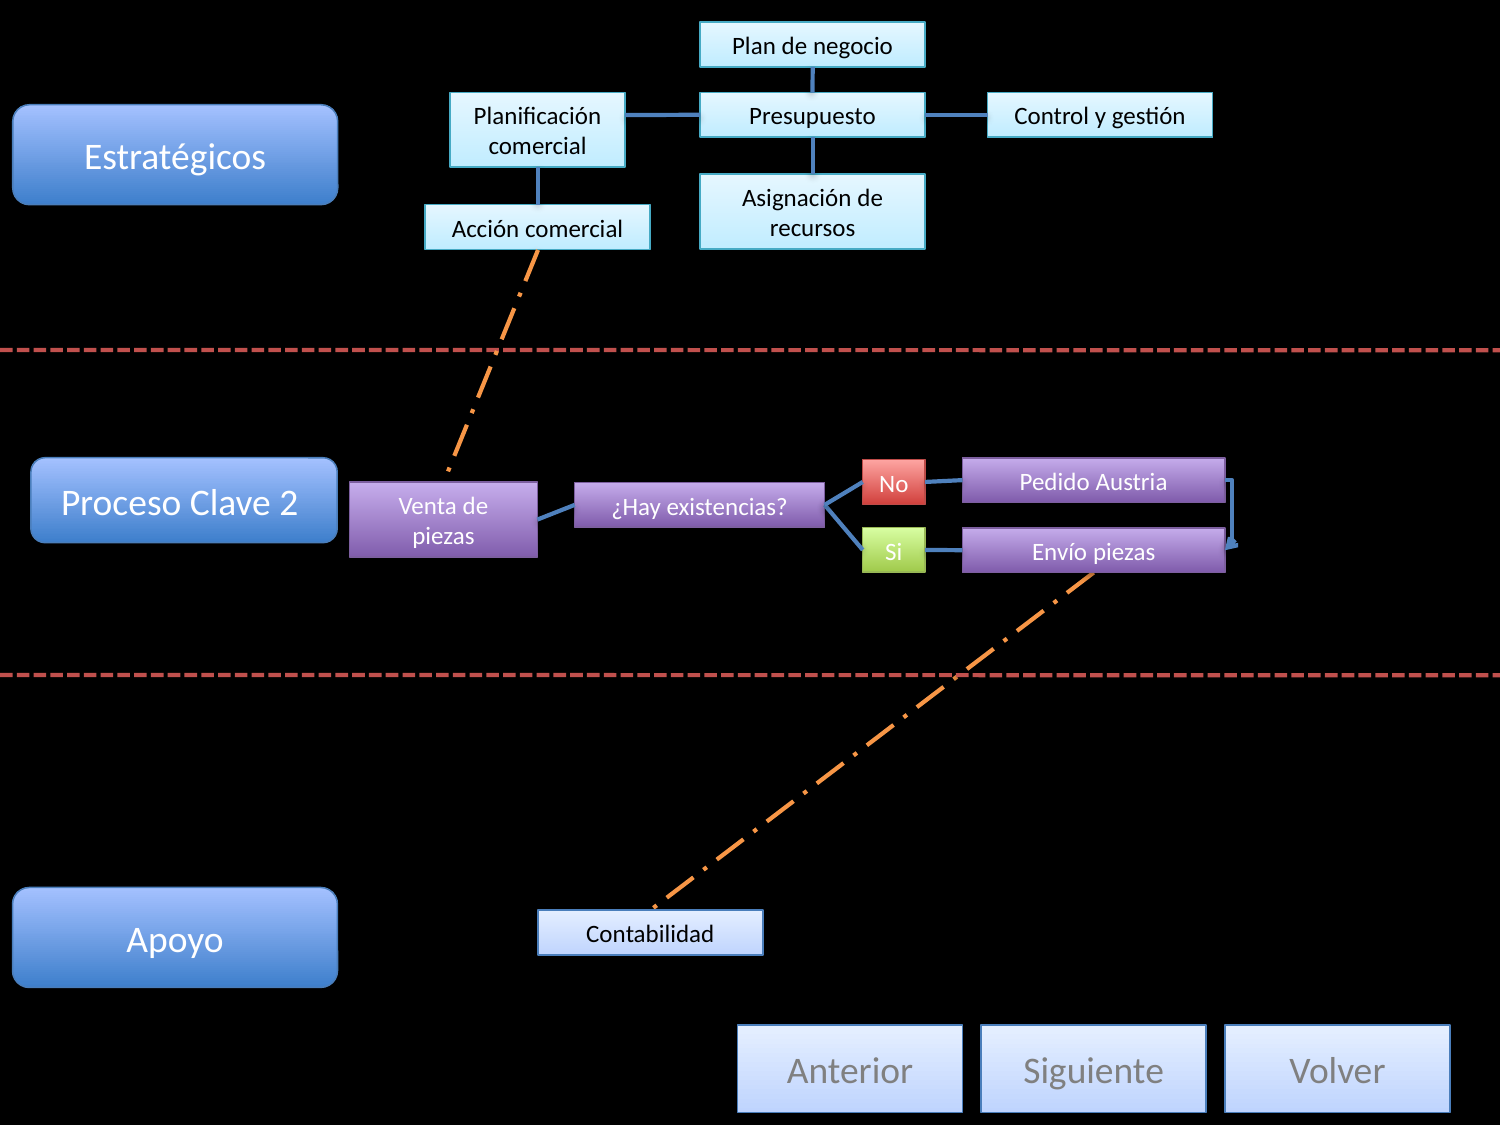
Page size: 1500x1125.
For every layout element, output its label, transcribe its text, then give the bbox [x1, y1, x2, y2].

text_box Plan de negocio [699, 21, 926, 68]
text_box Proceso Clave 2 [30, 456, 338, 544]
text_box Envío piezas [1045, 527, 1226, 573]
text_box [824, 482, 863, 506]
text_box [824, 514, 863, 551]
text_box Pedido Austria [962, 457, 1226, 503]
text_box Asignación de recursos [699, 173, 926, 250]
text_box No [862, 459, 926, 505]
text_box Presupuesto [699, 92, 926, 138]
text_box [703, 519, 1041, 673]
text_box Anterior [737, 1024, 963, 1113]
text_box Acción comercial [424, 204, 651, 250]
text_box Siguiente [980, 1024, 1207, 1113]
text_box Apoyo [11, 886, 339, 989]
text_box Estratégicos [11, 103, 339, 206]
text_box Control y gestión [987, 92, 1213, 138]
text_box Contabilidad [537, 909, 698, 956]
text_box Venta de piezas [349, 481, 538, 558]
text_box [703, 685, 1041, 964]
text_box Volver [1224, 1024, 1451, 1113]
text_box Planificación comercial [449, 92, 626, 168]
text_box ¿Hay existencias? [574, 482, 822, 528]
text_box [374, 318, 608, 414]
